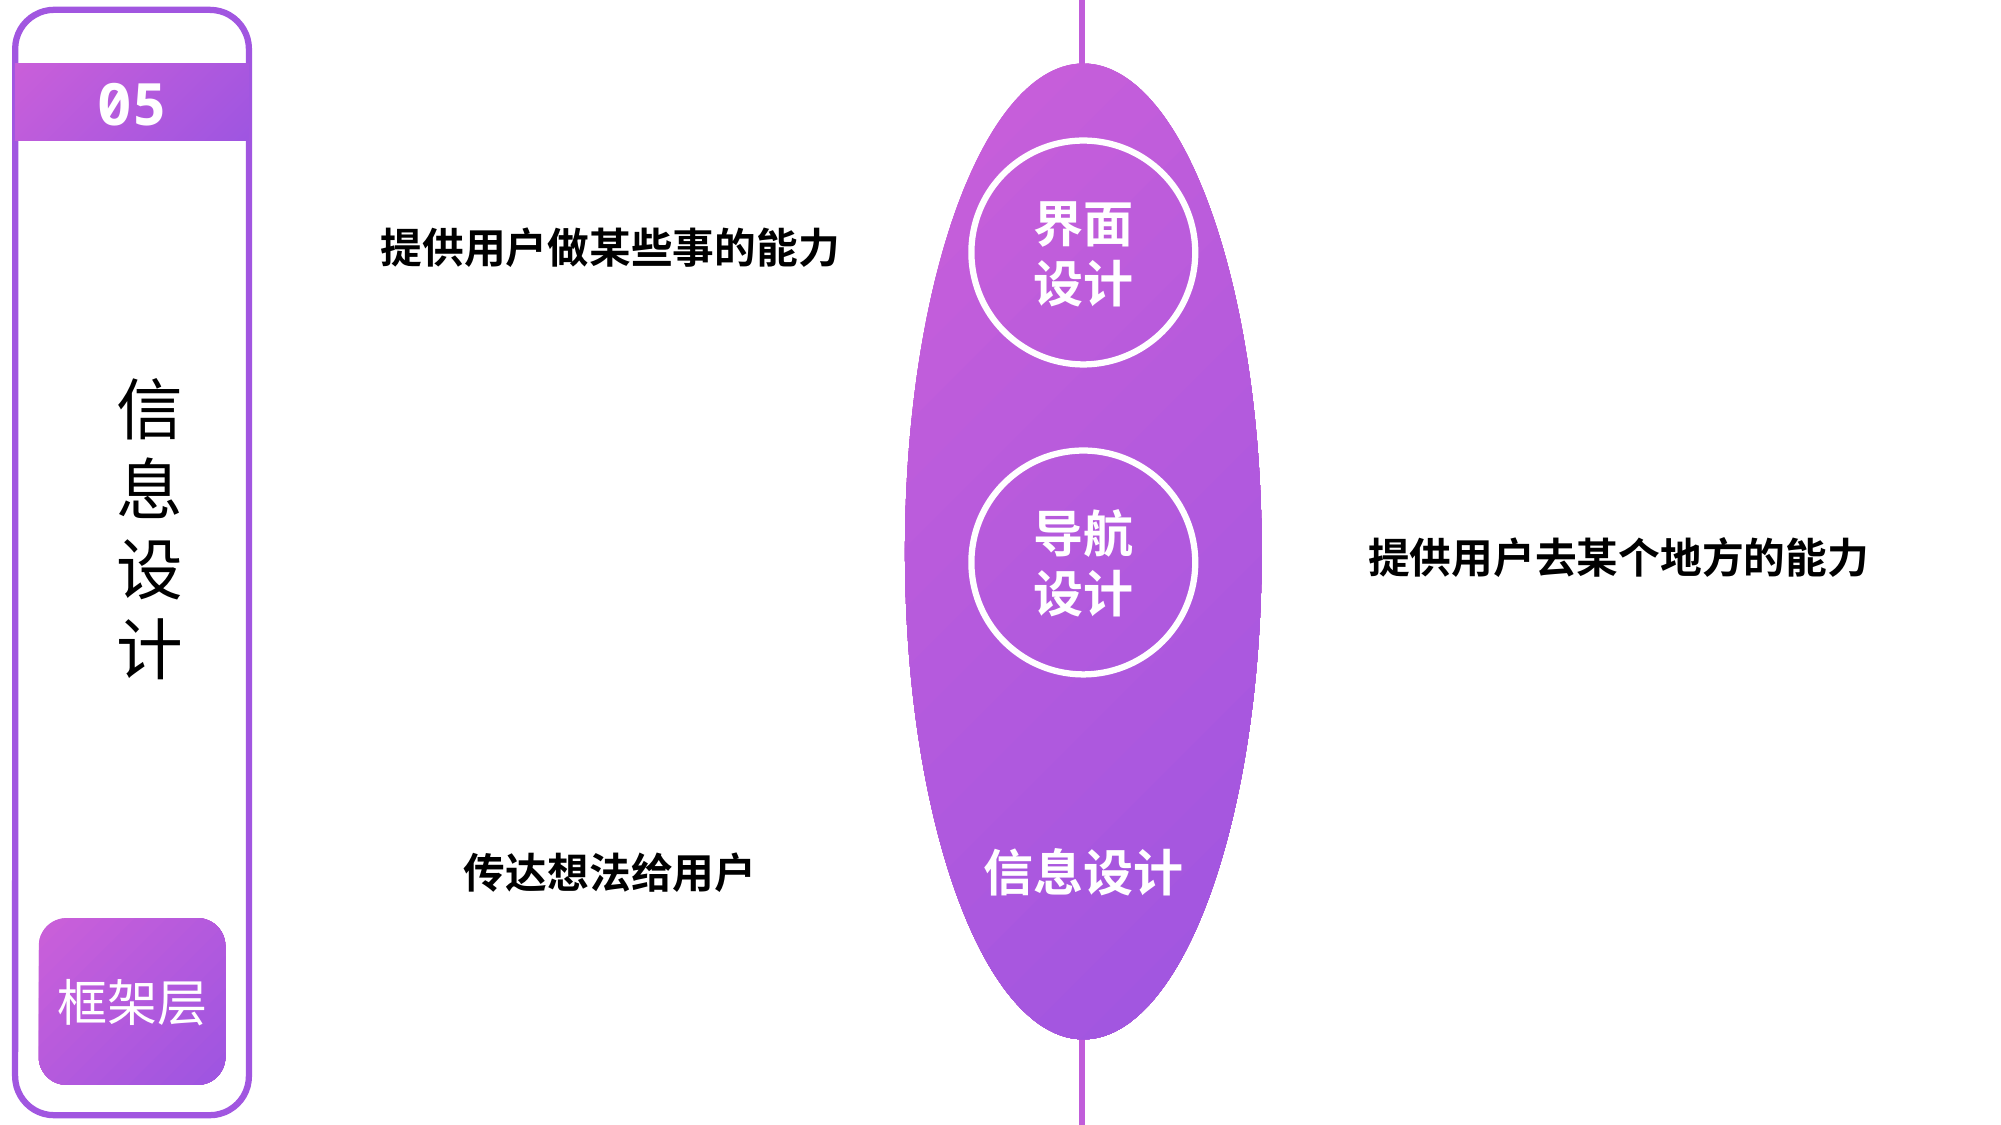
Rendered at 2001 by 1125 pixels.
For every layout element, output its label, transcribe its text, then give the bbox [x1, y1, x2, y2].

text_box 信息设计 [101, 360, 161, 695]
text_box [37, 917, 227, 1086]
text_box 提供用户做某些事的能力 [364, 214, 856, 280]
text_box [903, 62, 1263, 885]
text_box 传达想法给用户 [341, 839, 879, 905]
text_box [961, 910, 1206, 1041]
text_box 05 [14, 63, 250, 142]
text_box 提供用户去某个地方的能力 [1349, 524, 1888, 590]
text_box [14, 142, 250, 1117]
text_box 界面设计 [970, 139, 1197, 366]
text_box 导航设计 [970, 449, 1197, 676]
text_box 框架层 [39, 963, 225, 1039]
text_box [14, 8, 250, 63]
text_box 信息设计 [952, 834, 1215, 910]
